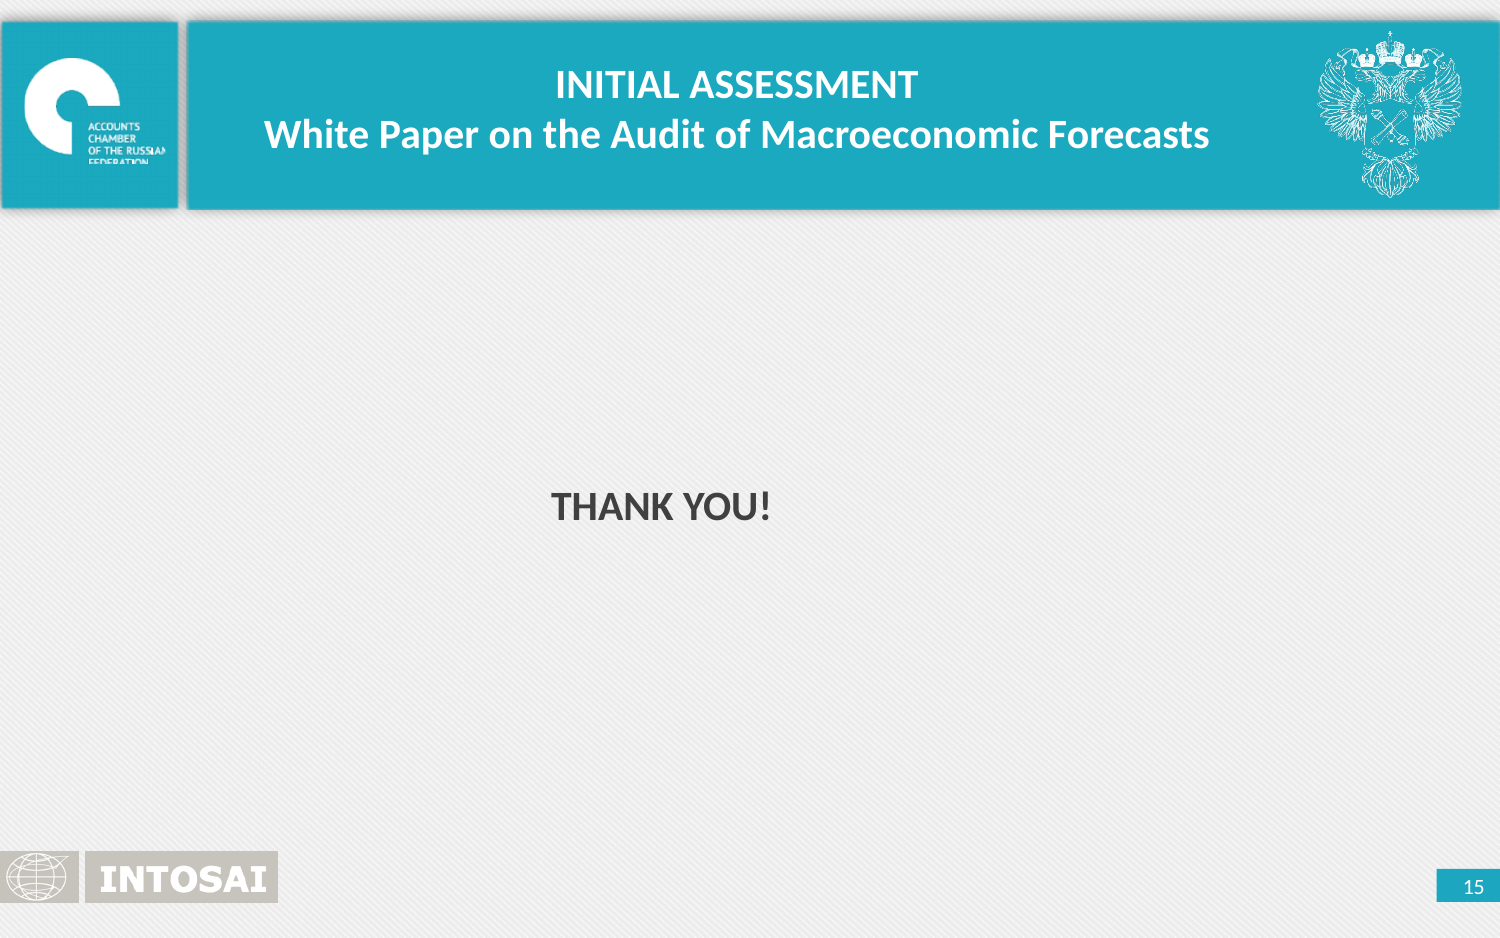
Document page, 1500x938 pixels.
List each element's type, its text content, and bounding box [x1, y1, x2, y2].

text_box INITIAL ASSESSMENT White Paper on the Audit of Macroeconomic Forecasts [219, 49, 1255, 165]
text_box THANK YOU! [536, 471, 787, 536]
picture [0, 0, 1500, 938]
